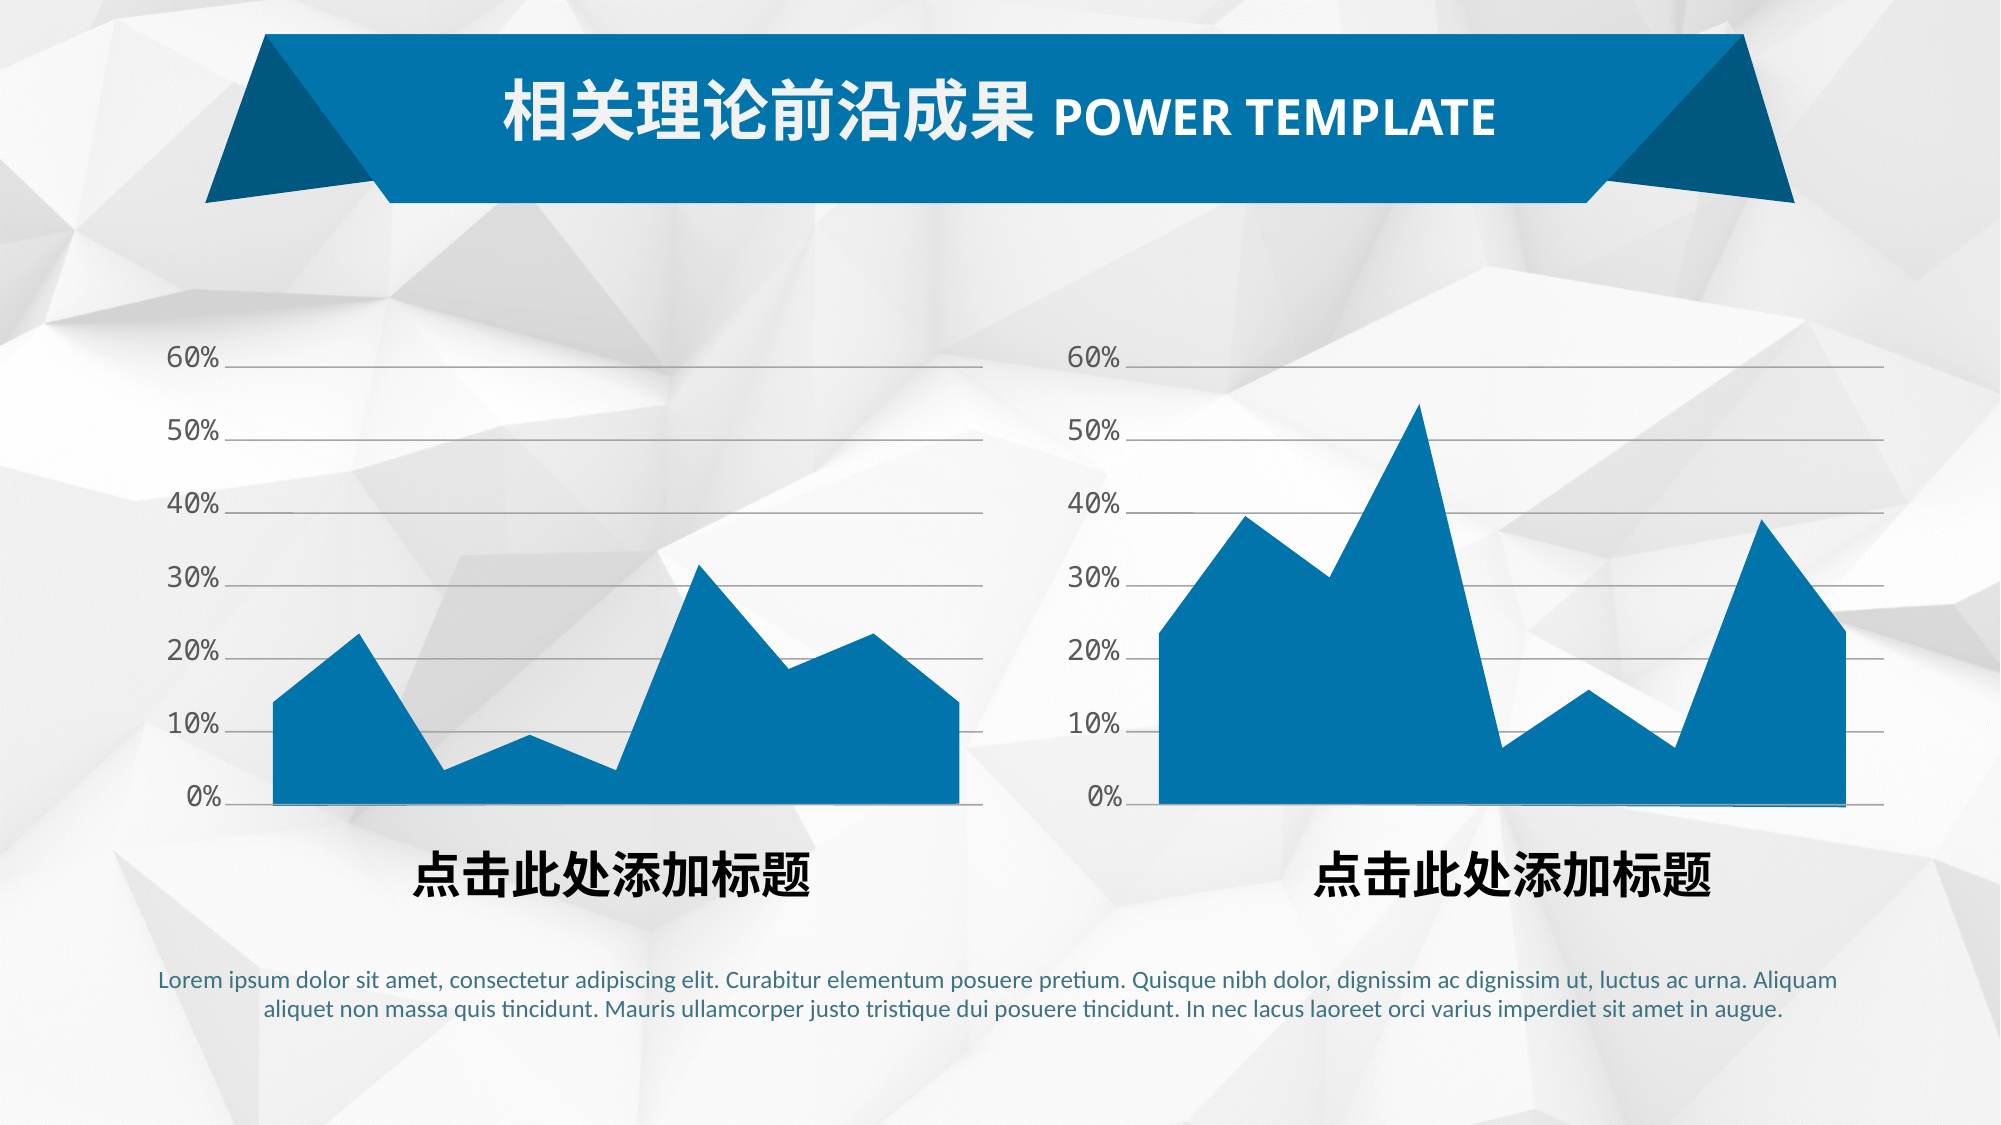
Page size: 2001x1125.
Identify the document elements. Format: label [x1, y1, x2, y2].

picture [0, 0, 2001, 1125]
text_box [204, 34, 1796, 204]
